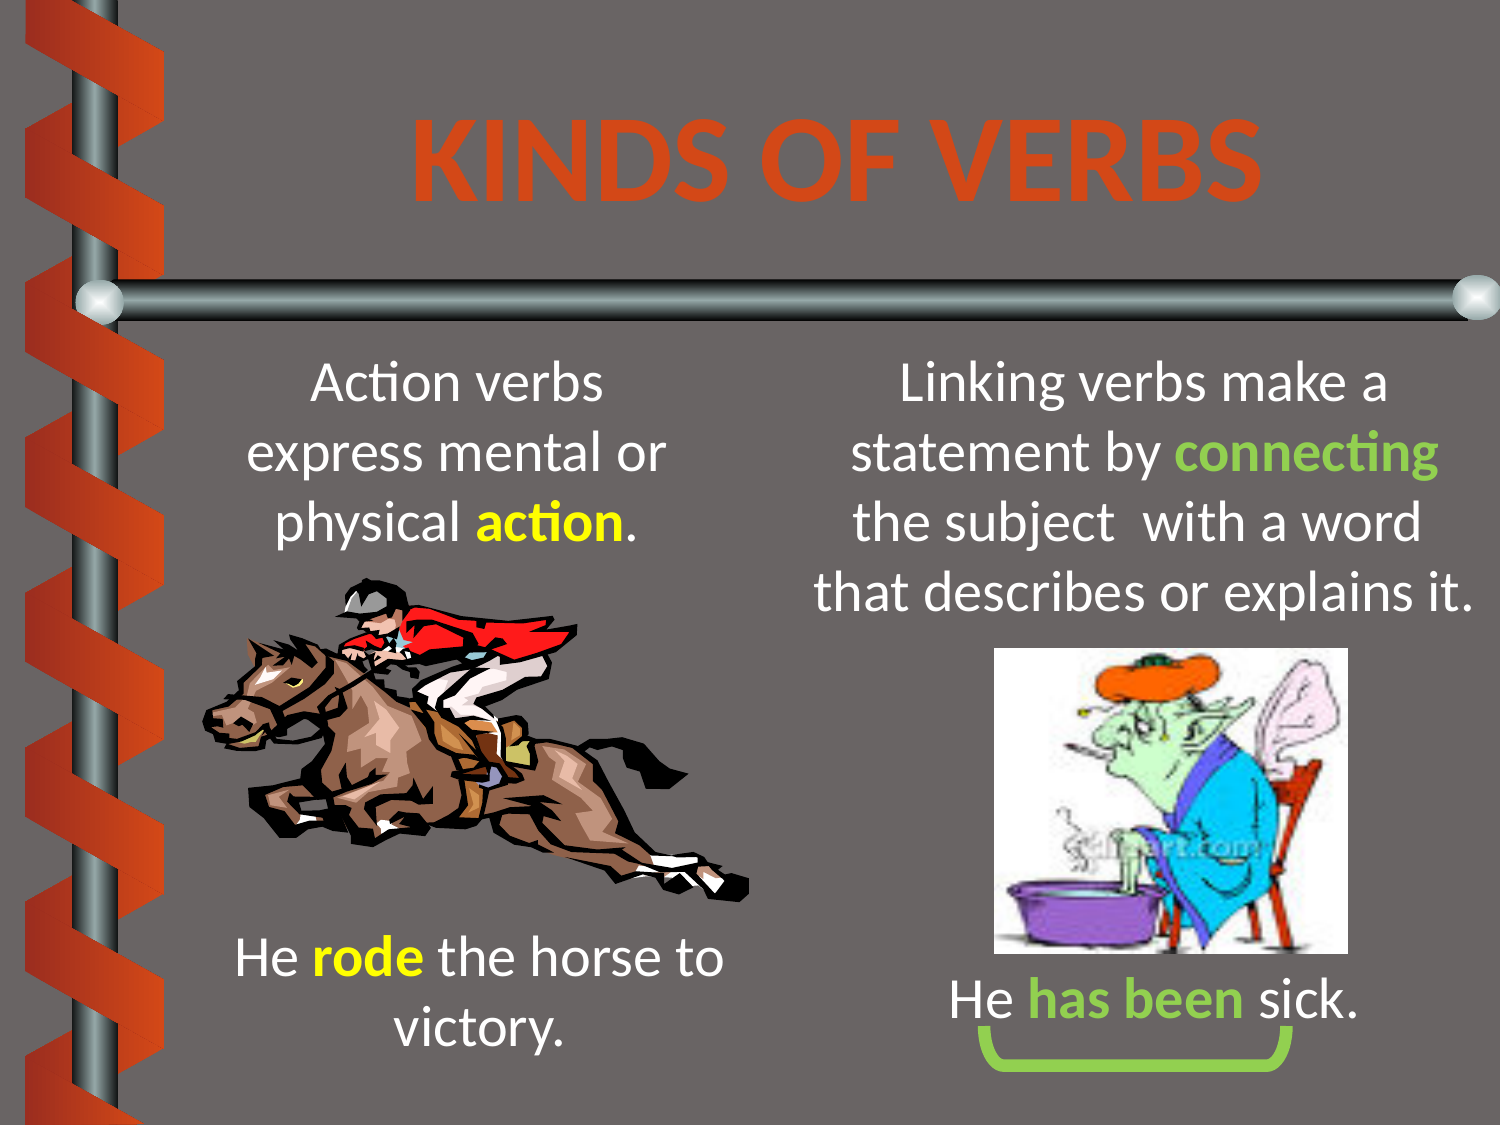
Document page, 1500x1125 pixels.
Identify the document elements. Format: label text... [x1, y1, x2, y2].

title Kinds of Verbs [200, 68, 1475, 247]
list Linking verbs make a statement by connecting the subject with a word that describes or explains it. [789, 335, 1500, 649]
list Action verbs express mental or physical action. [200, 335, 715, 504]
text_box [201, 575, 753, 906]
text_box He rode the horse to victory. [170, 910, 790, 1066]
text_box [984, 1026, 1287, 1066]
picture [994, 647, 1348, 954]
text_box He has been sick. [889, 953, 1420, 1038]
